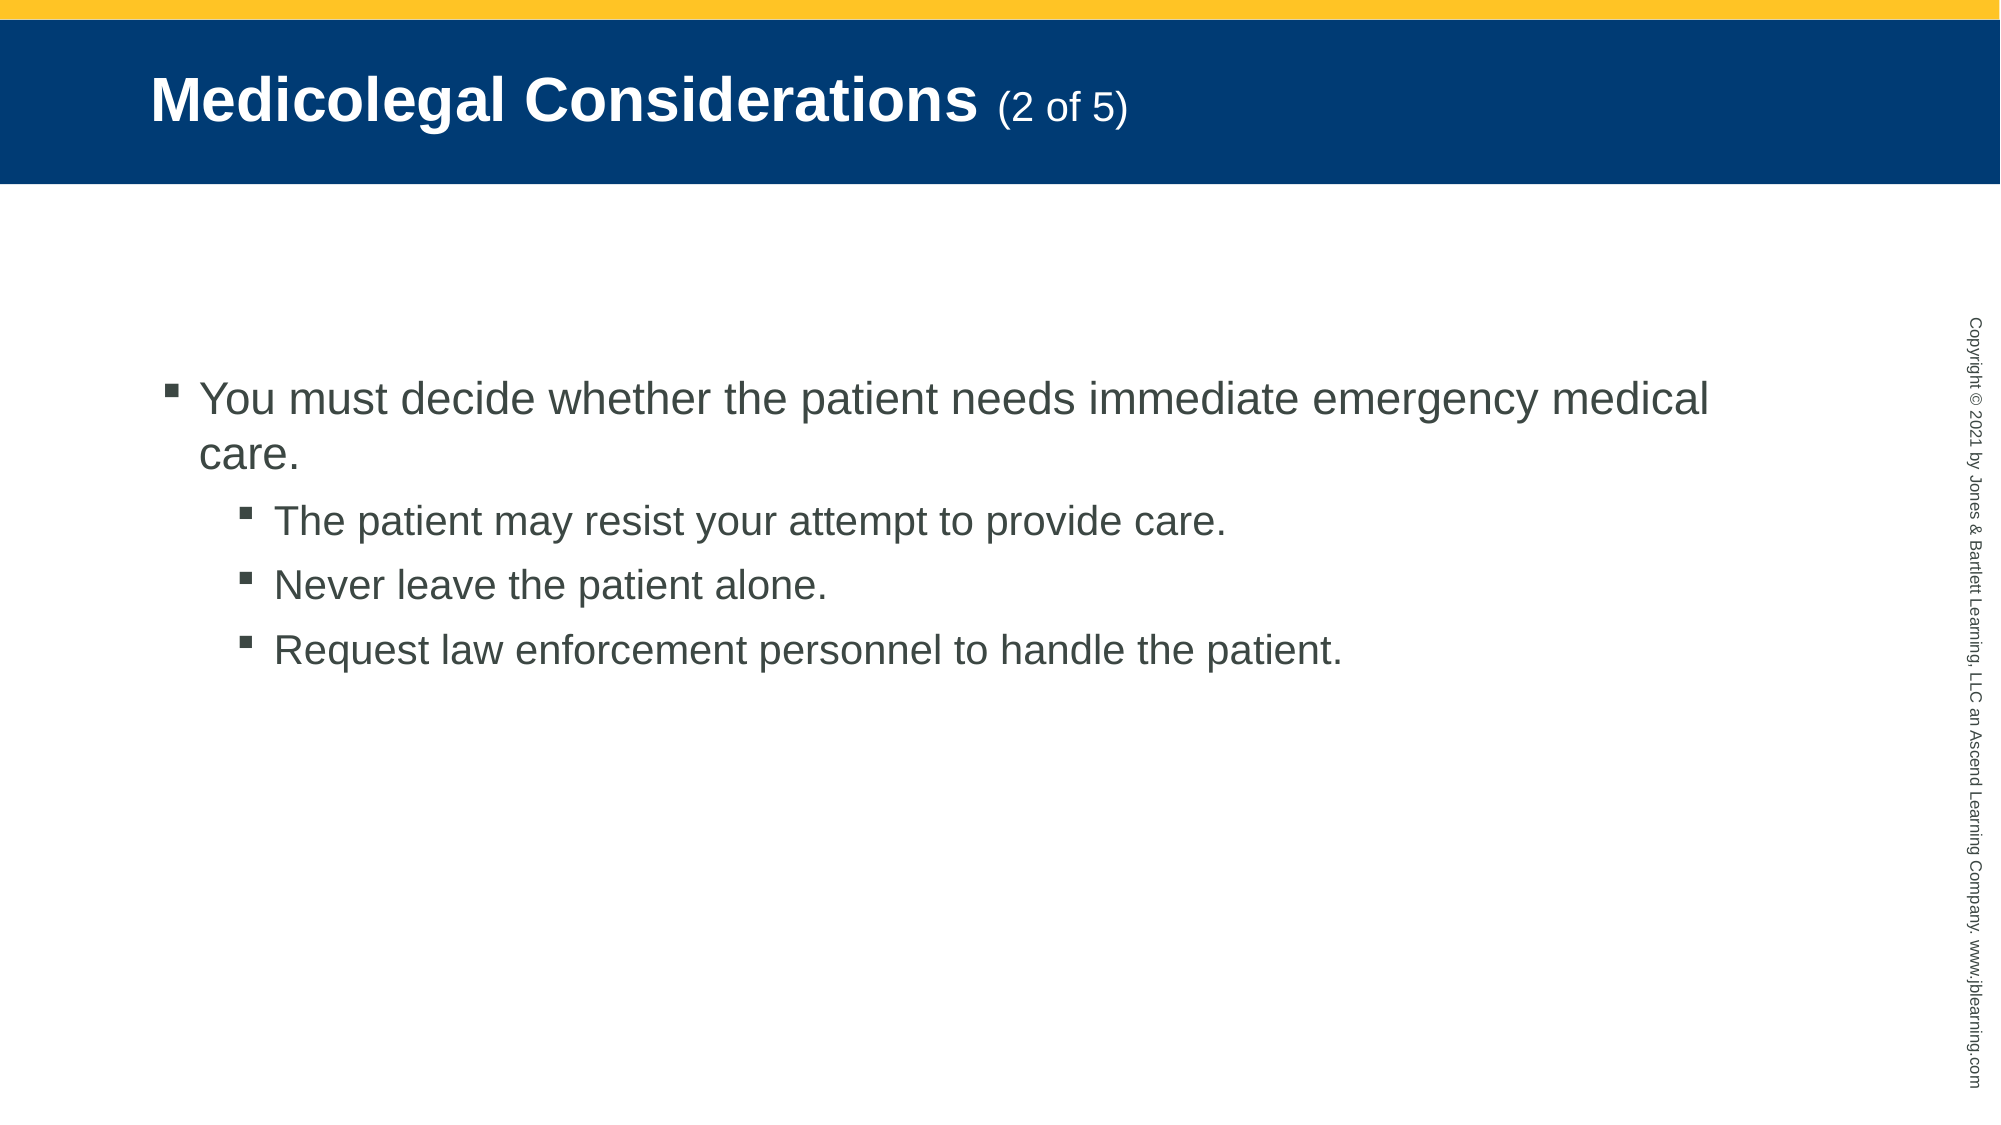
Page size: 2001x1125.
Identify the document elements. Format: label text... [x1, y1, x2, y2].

list You must decide whether the patient needs immediate emergency medical care. The patient may resist your attempt to provide care. Never leave the patient alone. Request law enforcement personnel to handle the patient. [146, 361, 1859, 1016]
title Medicolegal Considerations (2 of 5) [0, 19, 2000, 185]
